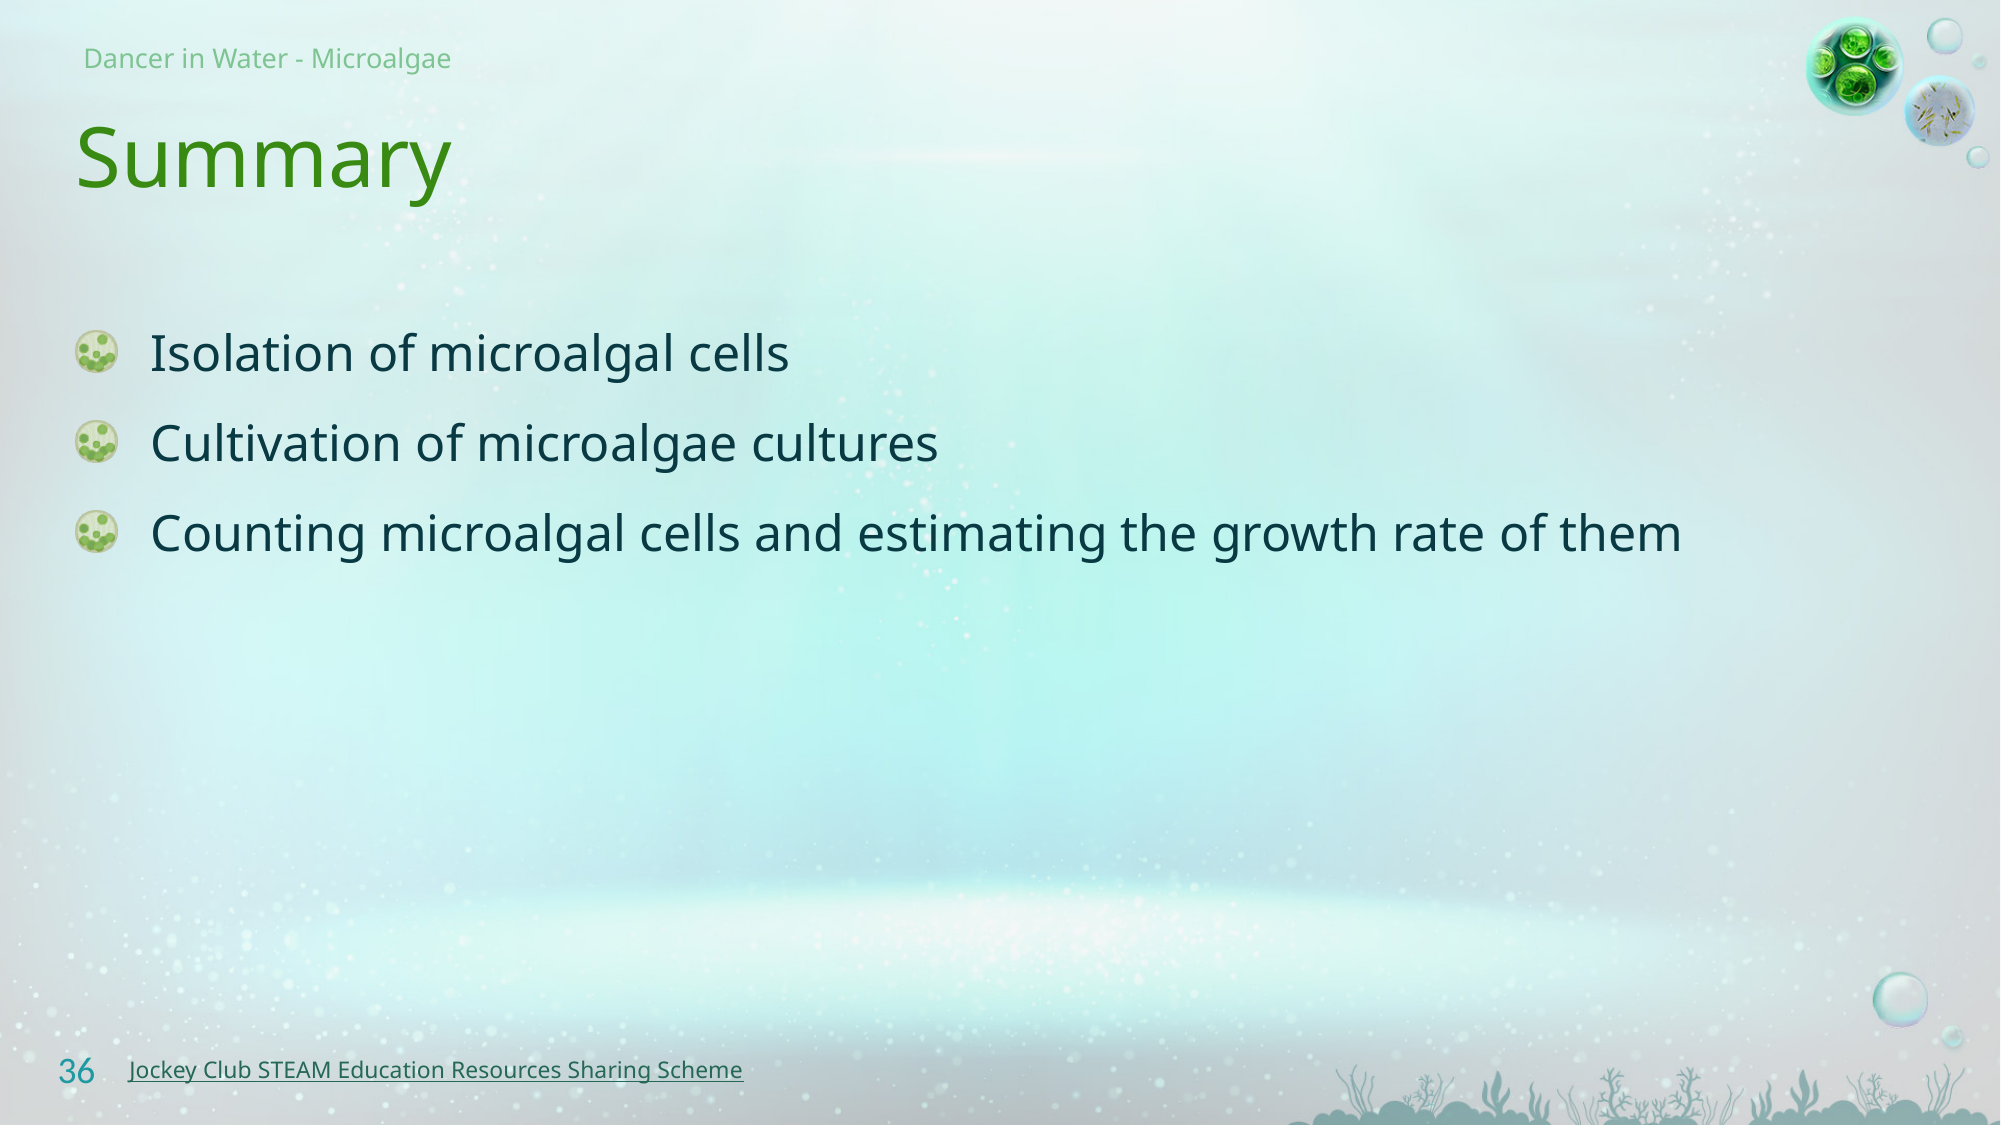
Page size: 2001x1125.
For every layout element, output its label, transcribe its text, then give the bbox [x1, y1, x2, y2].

title Summary [61, 96, 1571, 229]
picture [0, 0, 2001, 1125]
slide_number 36 [35, 1038, 118, 1099]
list Isolation of microalgal cells Cultivation of microalgae cultures Counting microalgal cells and estimating the growth rate of them [61, 284, 1862, 1043]
